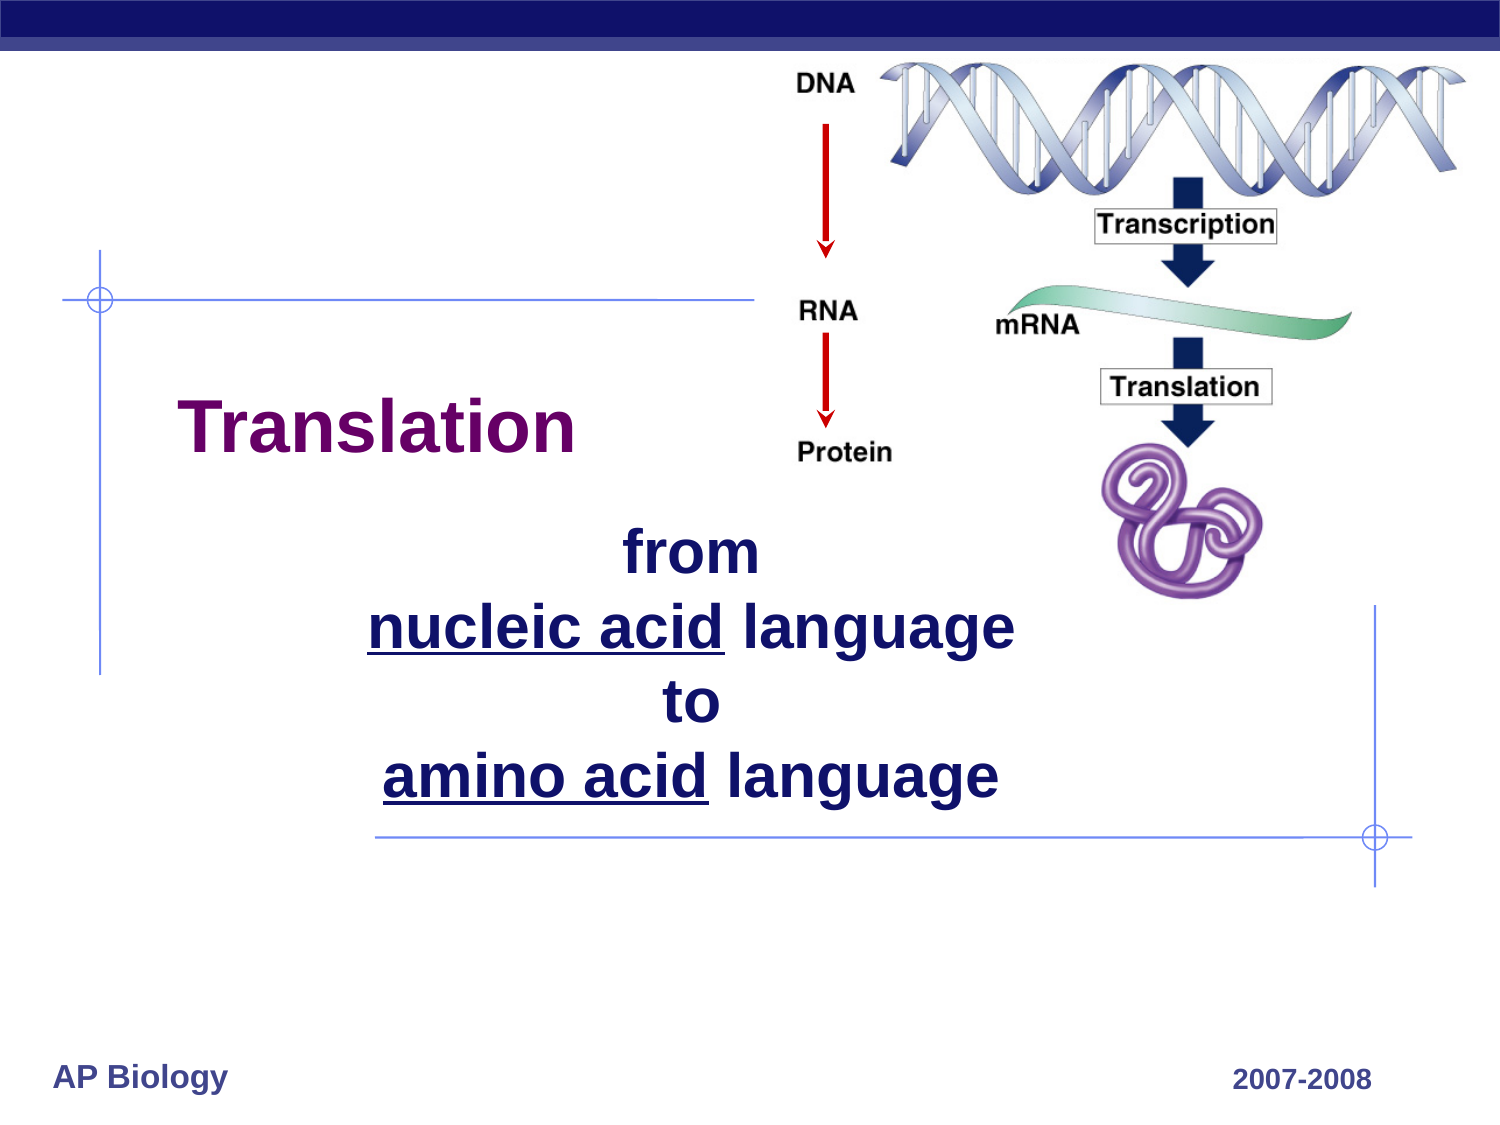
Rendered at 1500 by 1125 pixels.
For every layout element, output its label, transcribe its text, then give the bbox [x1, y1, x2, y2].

slide_number 2007-2008 [1137, 1027, 1388, 1103]
subtitle from nucleic acid language to amino acid language [166, 503, 1217, 907]
title Translation [162, 324, 749, 475]
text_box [754, 57, 1500, 605]
